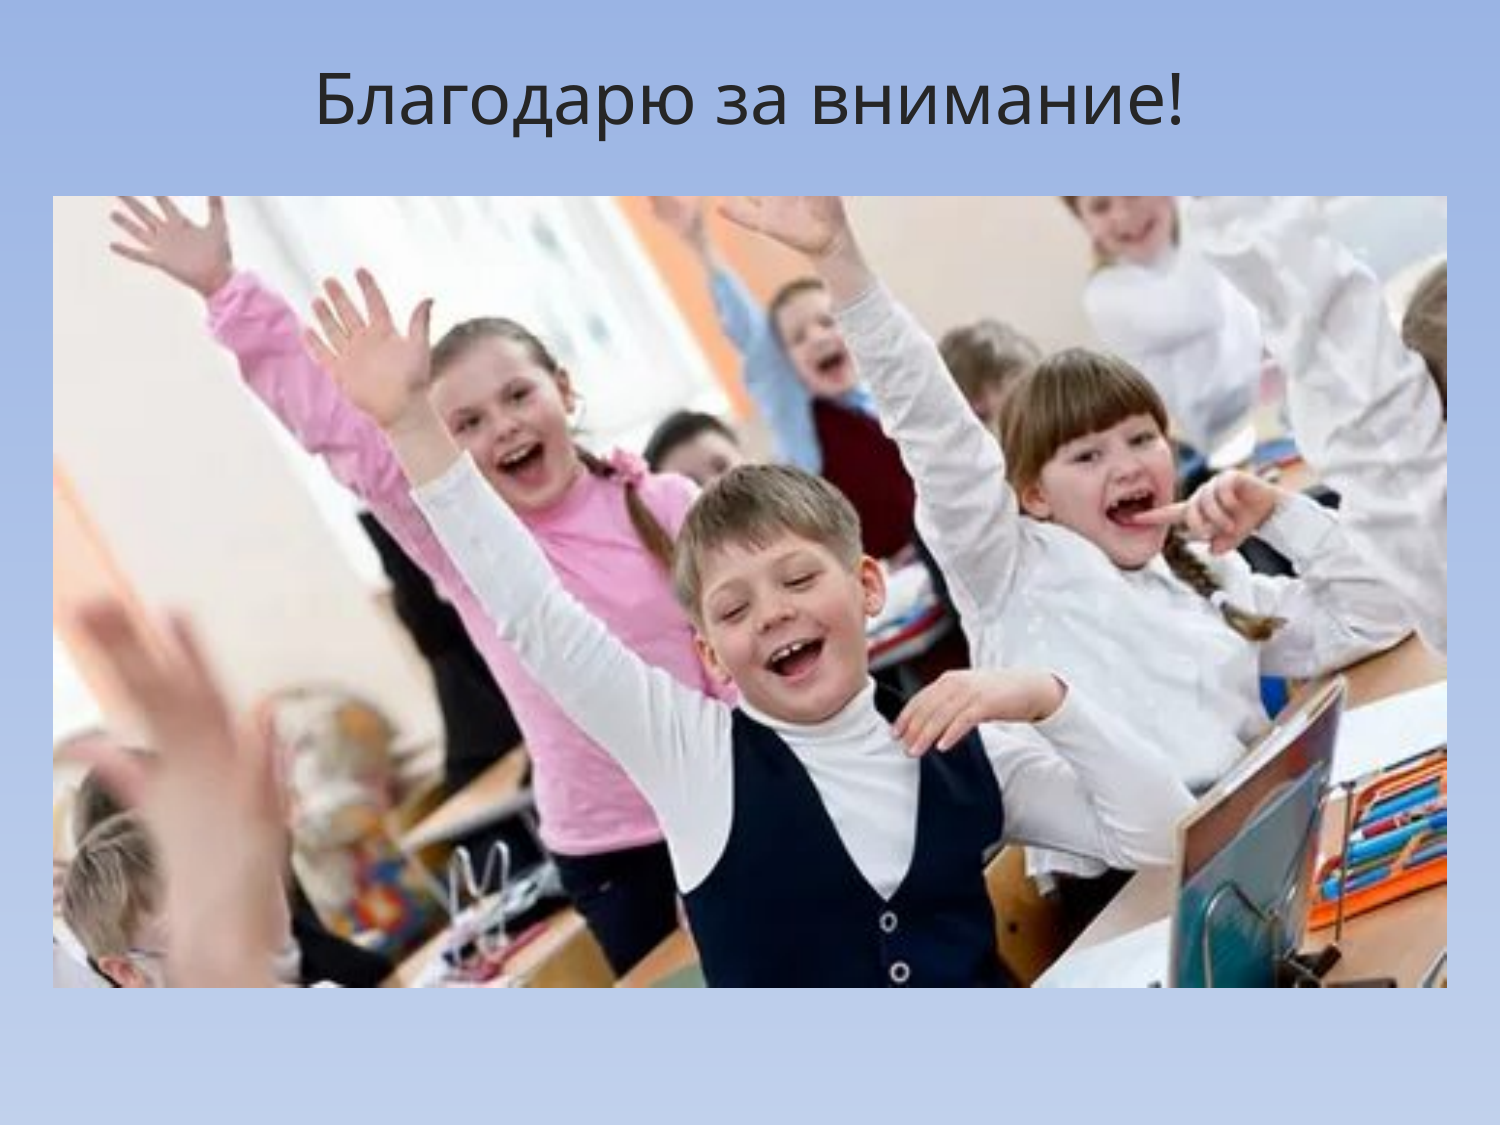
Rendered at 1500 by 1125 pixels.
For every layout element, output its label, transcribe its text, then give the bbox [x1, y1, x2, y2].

title Благодарю за внимание! [75, 45, 1425, 194]
picture [52, 196, 1448, 988]
